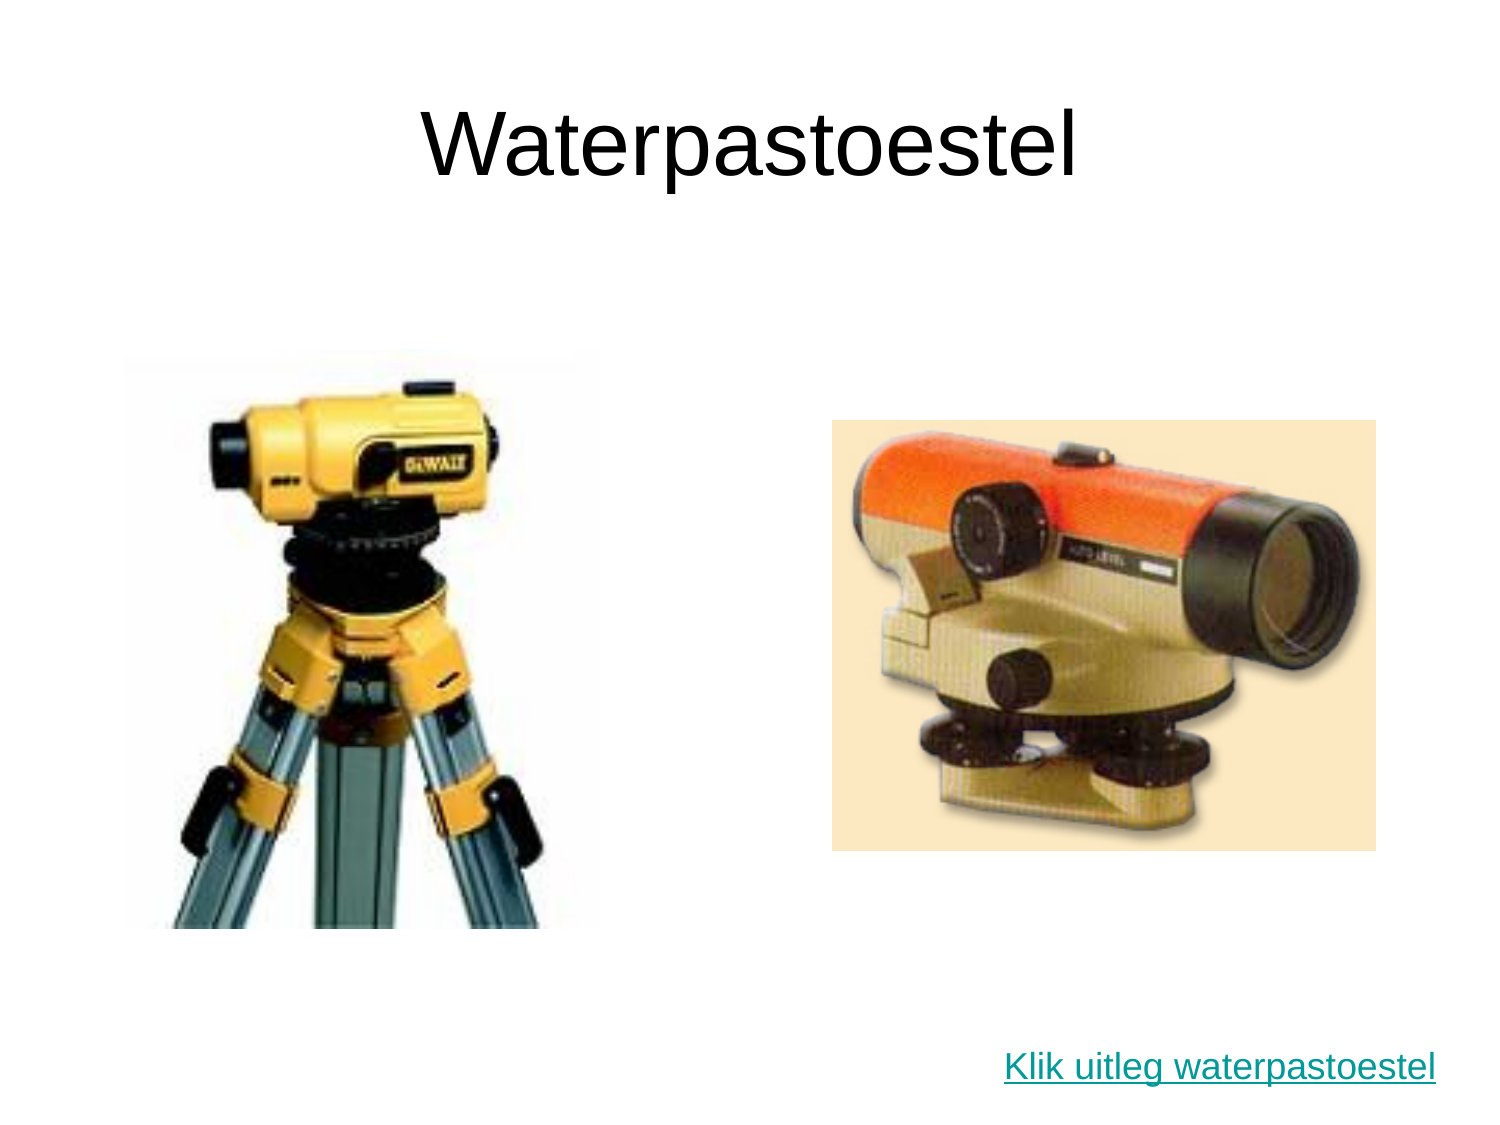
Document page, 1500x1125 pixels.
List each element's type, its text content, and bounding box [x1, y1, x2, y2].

picture [76, 349, 656, 930]
picture [832, 420, 1377, 852]
title Waterpastoestel [75, 45, 1425, 233]
text_box Klik uitleg waterpastoestel [988, 1034, 1452, 1095]
